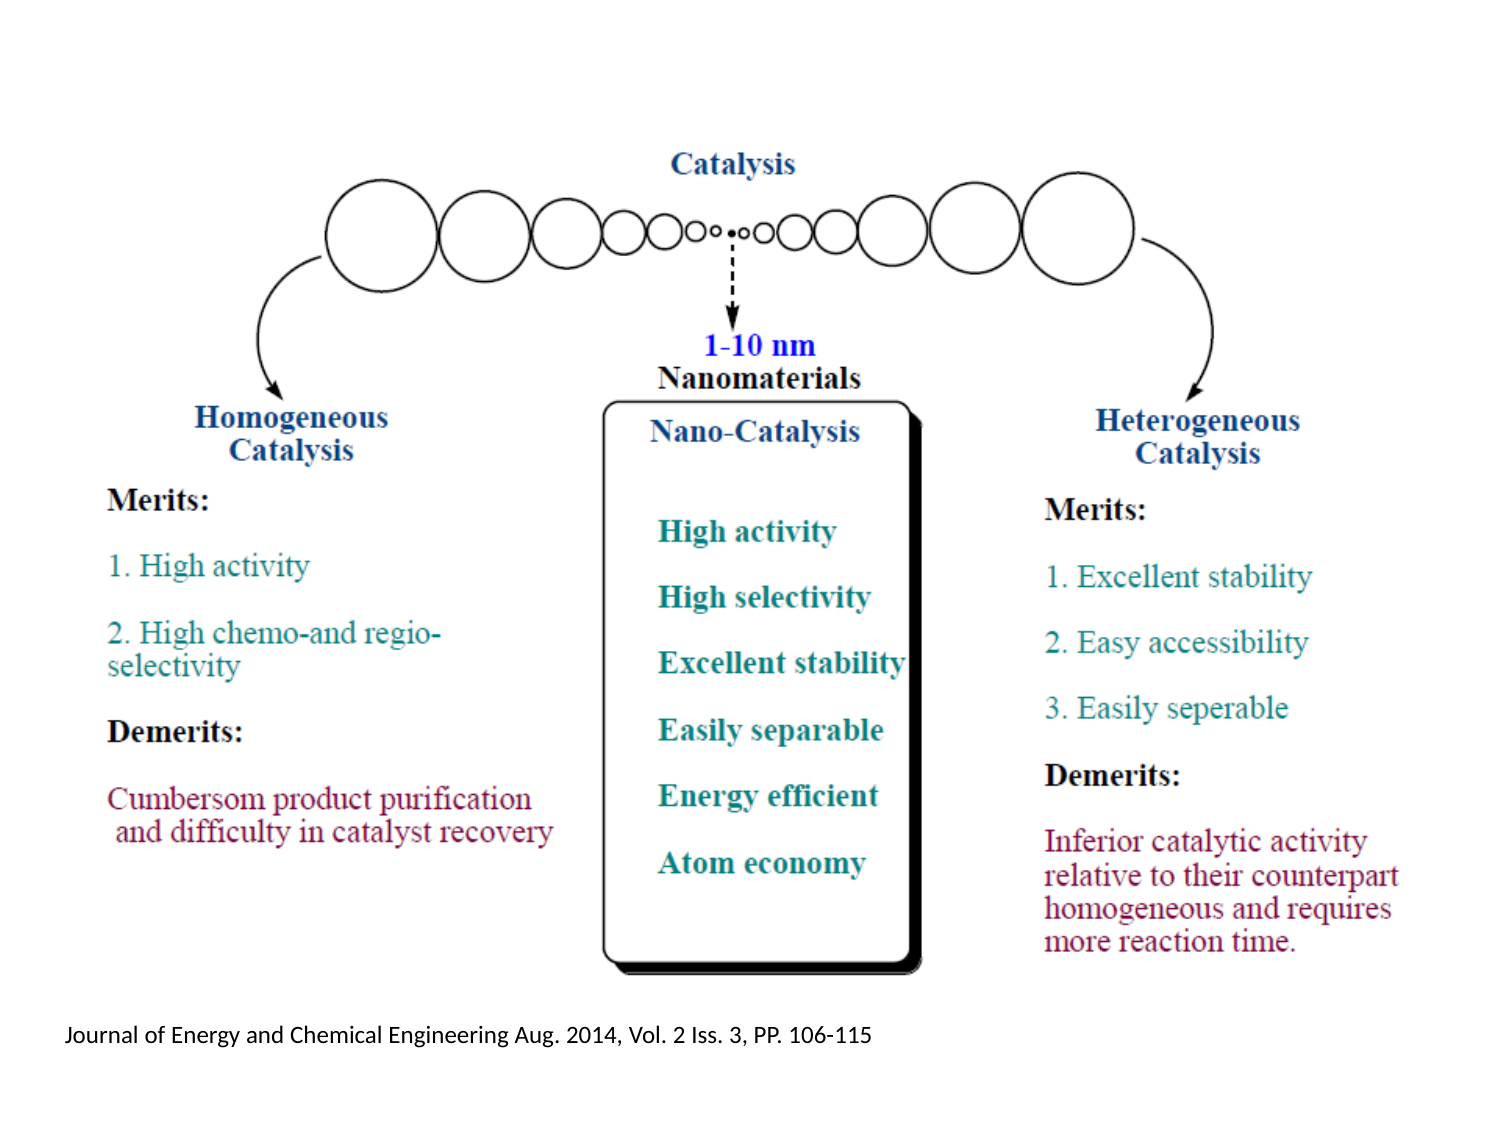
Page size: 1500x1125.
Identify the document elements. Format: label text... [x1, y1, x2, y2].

picture [49, 134, 1451, 991]
text_box Journal of Energy and Chemical Engineering Aug. 2014, Vol. 2 Iss. 3, PP. 106-115 [50, 1011, 1388, 1057]
